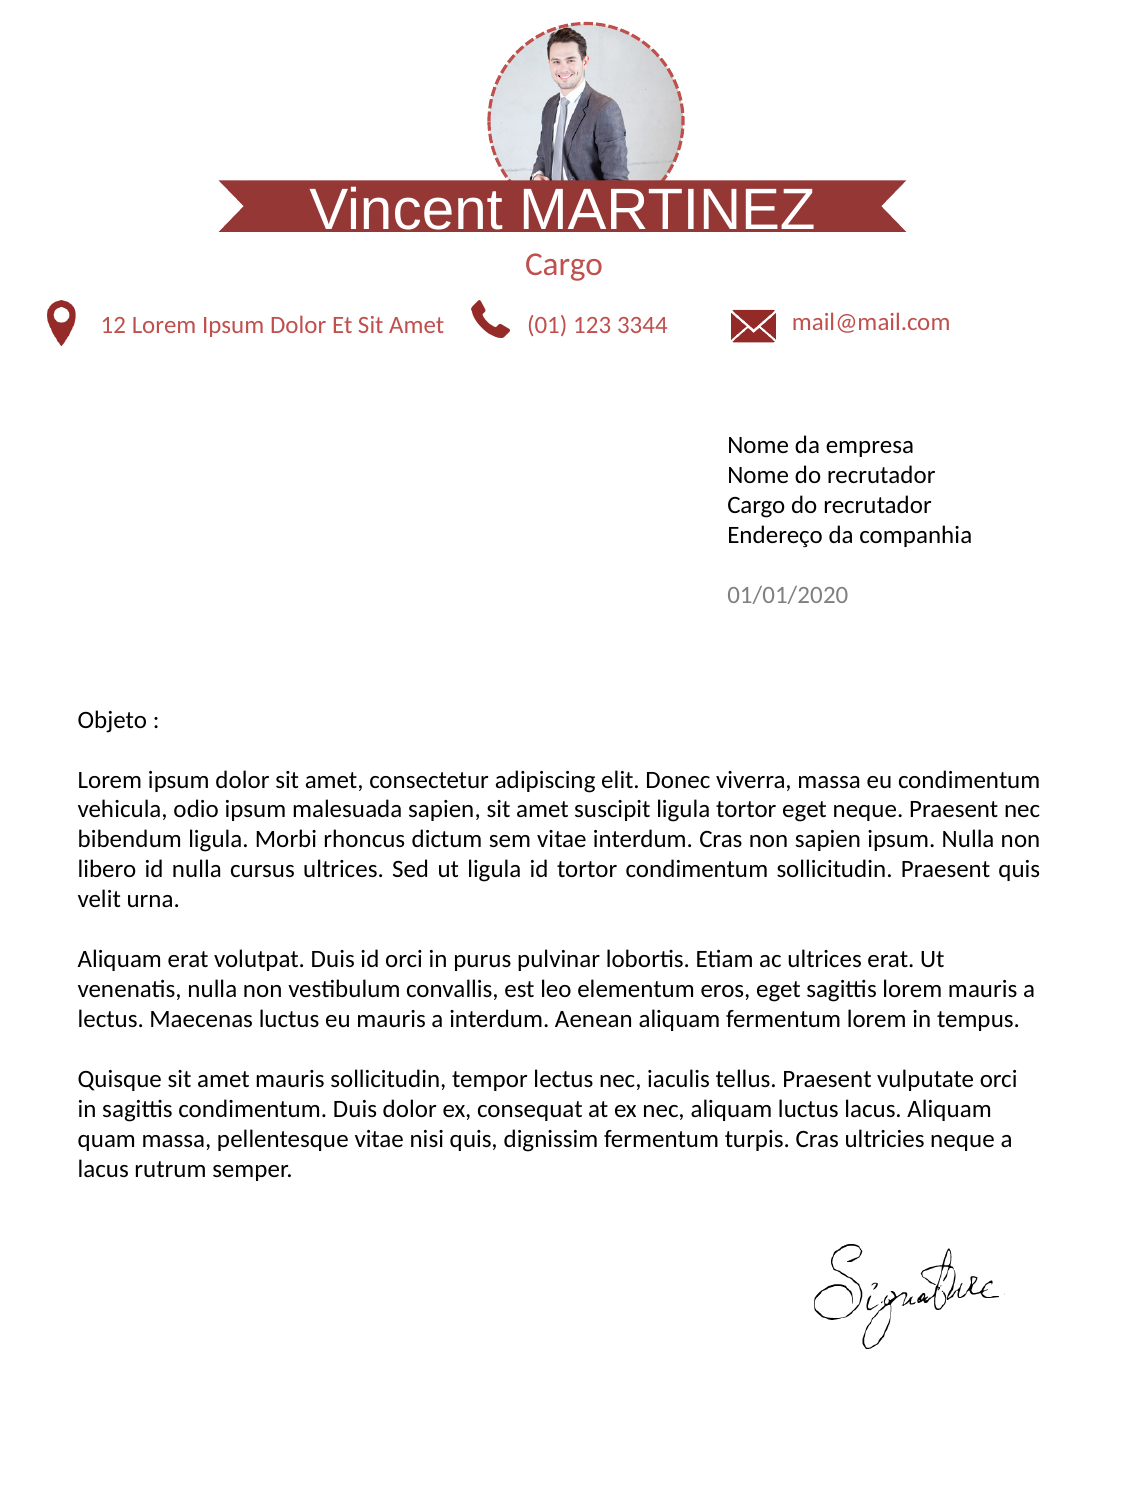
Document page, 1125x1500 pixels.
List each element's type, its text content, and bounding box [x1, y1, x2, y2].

picture [38, 299, 85, 346]
picture [776, 1197, 1036, 1371]
picture [488, 23, 684, 180]
text_box 12 Lorem Ipsum Dolor Et Sit Amet [87, 300, 460, 346]
text_box Nome da empresa Nome do recrutador Cargo do recrutador Endereço da companhia 01/01/2020 [712, 421, 1100, 616]
picture [730, 303, 777, 349]
text_box Objeto : Lorem ipsum dolor sit amet, consectetur adipiscing elit. Donec viverra, massa eu condimentum vehicula, odio ipsum malesuada sapien, sit amet suscipit ligula tortor eget neque. Praesent nec bibendum ligula. Morbi rhoncus dictum sem vitae interdum. Cras non sapien ipsum. Nulla non libero id nulla cursus ultrices. Sed ut ligula id tortor condimentum sollicitudin. Praesent quis velit urna. Aliquam erat volutpat. Duis id orci in purus pulvinar lobortis. Etiam ac ultrices erat. Ut venenatis, nulla non vestibulum convallis, est leo elementum eros, eget sagittis lorem mauris a lectus. Maecenas luctus eu mauris a interdum. Aenean aliquam fermentum lorem in tempus. Quisque sit amet mauris sollicitudin, tempor lectus nec, iaculis tellus. Praesent vulputate orci in sagittis condimentum. Duis dolor ex, consequat at ex nec, aliquam luctus lacus. Aliquam quam massa, pellentesque vitae nisi quis, dignissim fermentum turpis. Cras ultricies neque a lacus rutrum semper. [63, 695, 1058, 1220]
text_box (01) 123 3344 [512, 300, 684, 346]
text_box mail@mail.com [777, 298, 966, 343]
text_box Cargo [510, 240, 618, 290]
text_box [218, 180, 907, 233]
picture [471, 299, 510, 339]
